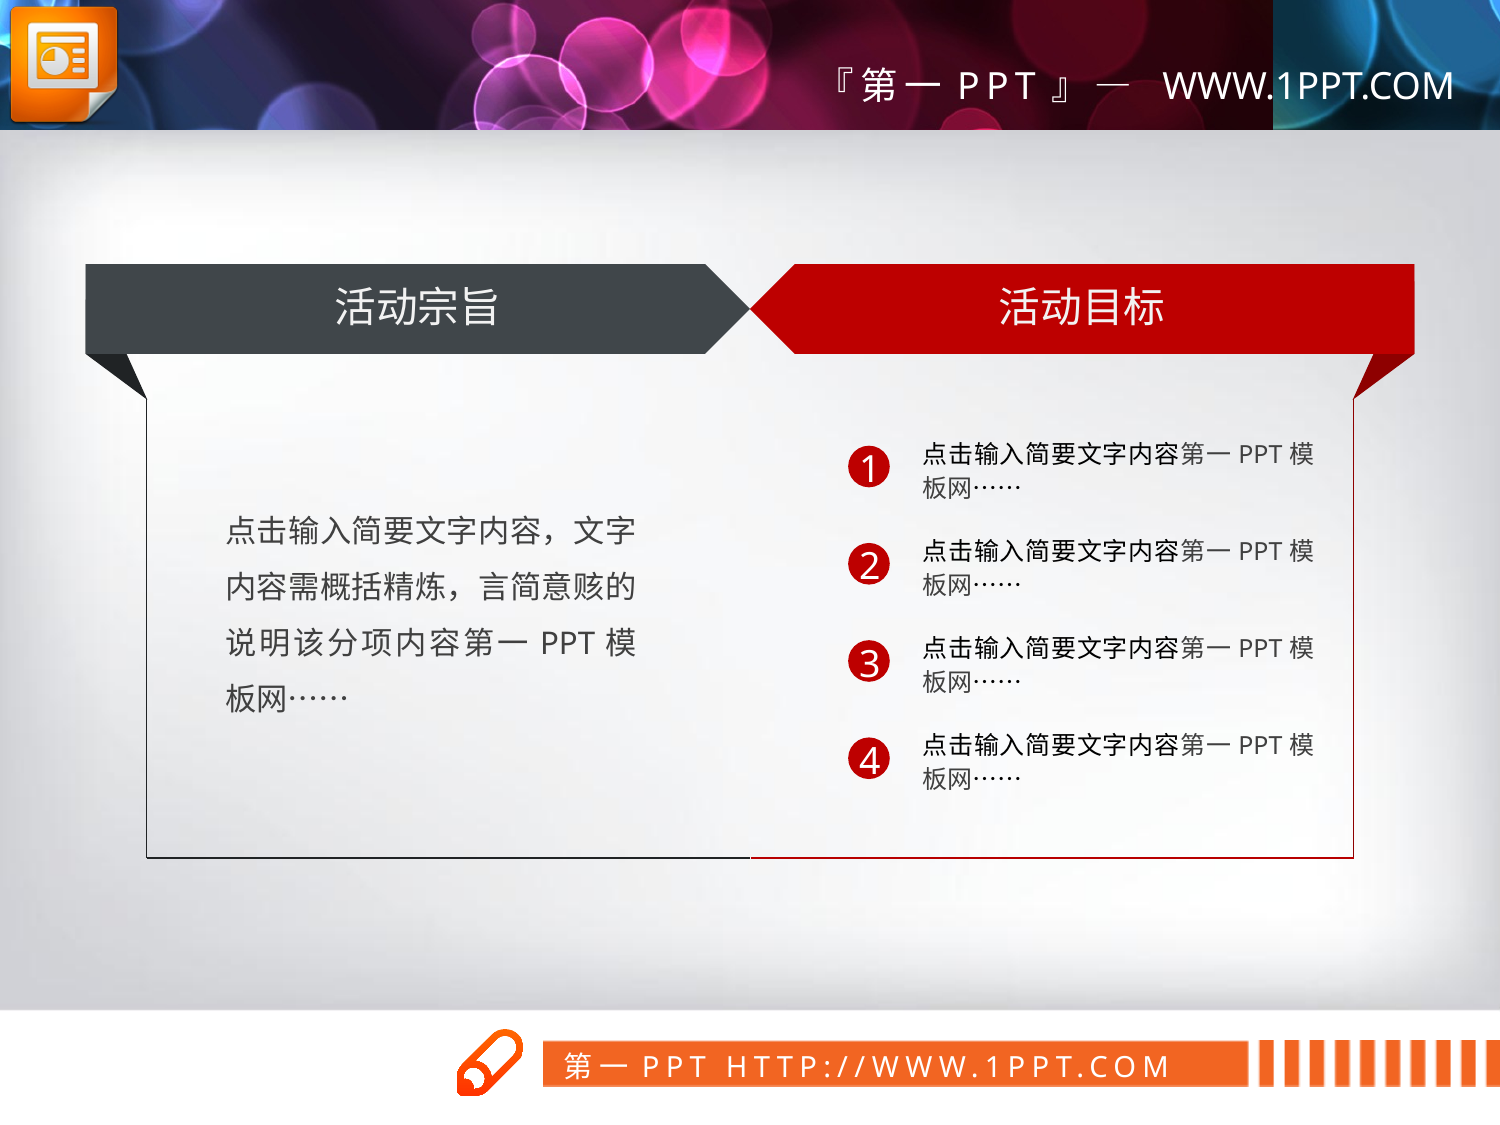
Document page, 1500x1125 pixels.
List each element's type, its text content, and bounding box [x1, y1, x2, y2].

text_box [85, 263, 748, 355]
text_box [1352, 361, 1415, 858]
text_box 点击输入简要文字内容，文字内容需概括精炼，言简意赅的说明该分项内容第一PPT模板网…… [225, 492, 637, 717]
text_box 点击输入简要文字内容第一PPT模板网…… [922, 530, 1315, 600]
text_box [847, 444, 890, 491]
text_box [749, 263, 1415, 355]
text_box 点击输入简要文字内容第一PPT模板网…… [922, 627, 1315, 697]
text_box 点击输入简要文字内容第一PPT模板网…… [922, 724, 1315, 794]
picture [0, 0, 1500, 1012]
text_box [85, 362, 148, 858]
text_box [847, 639, 890, 686]
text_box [847, 736, 890, 783]
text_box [847, 542, 890, 589]
text_box 点击输入简要文字内容第一PPT模板网…… [922, 433, 1315, 503]
picture [543, 1040, 1500, 1087]
